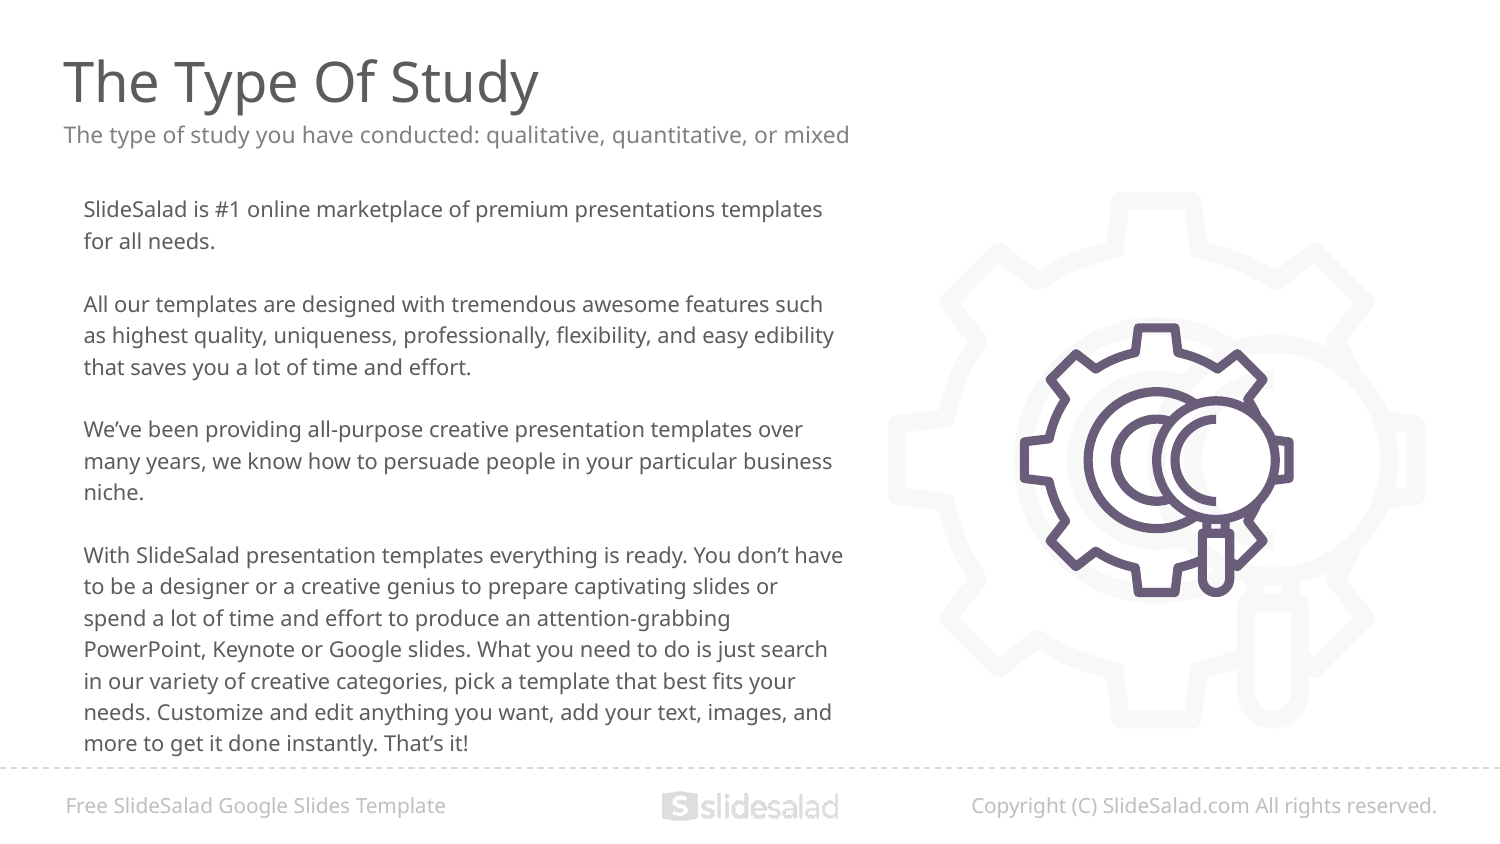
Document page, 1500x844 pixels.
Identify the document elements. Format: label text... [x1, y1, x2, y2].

picture [662, 791, 838, 823]
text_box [888, 191, 1426, 729]
title The Type Of Study [63, 46, 1437, 114]
text_box SlideSalad is #1 online marketplace of premium presentations templates for all needs. All our templates are designed with tremendous awesome features such as highest quality, uniqueness, professionally, flexibility, and easy edibility that saves you a lot of time and effort. We’ve been providing all-purpose creative presentation templates over many years, we know how to persuade people in your particular business niche. With SlideSalad presentation templates everything is ready. You don’t have to be a designer or a creative genius to prepare captivating slides or spend a lot of time and effort to produce an attention-grabbing PowerPoint, Keynote or Google slides. What you need to do is just search in our variety of creative categories, pick a template that best fits your needs. Customize and edit anything you want, add your text, images, and more to get it done instantly. That’s it! [68, 183, 863, 764]
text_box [1019, 323, 1294, 598]
list The type of study you have conducted: qualitative, quantitative, or mixed [63, 119, 1437, 149]
